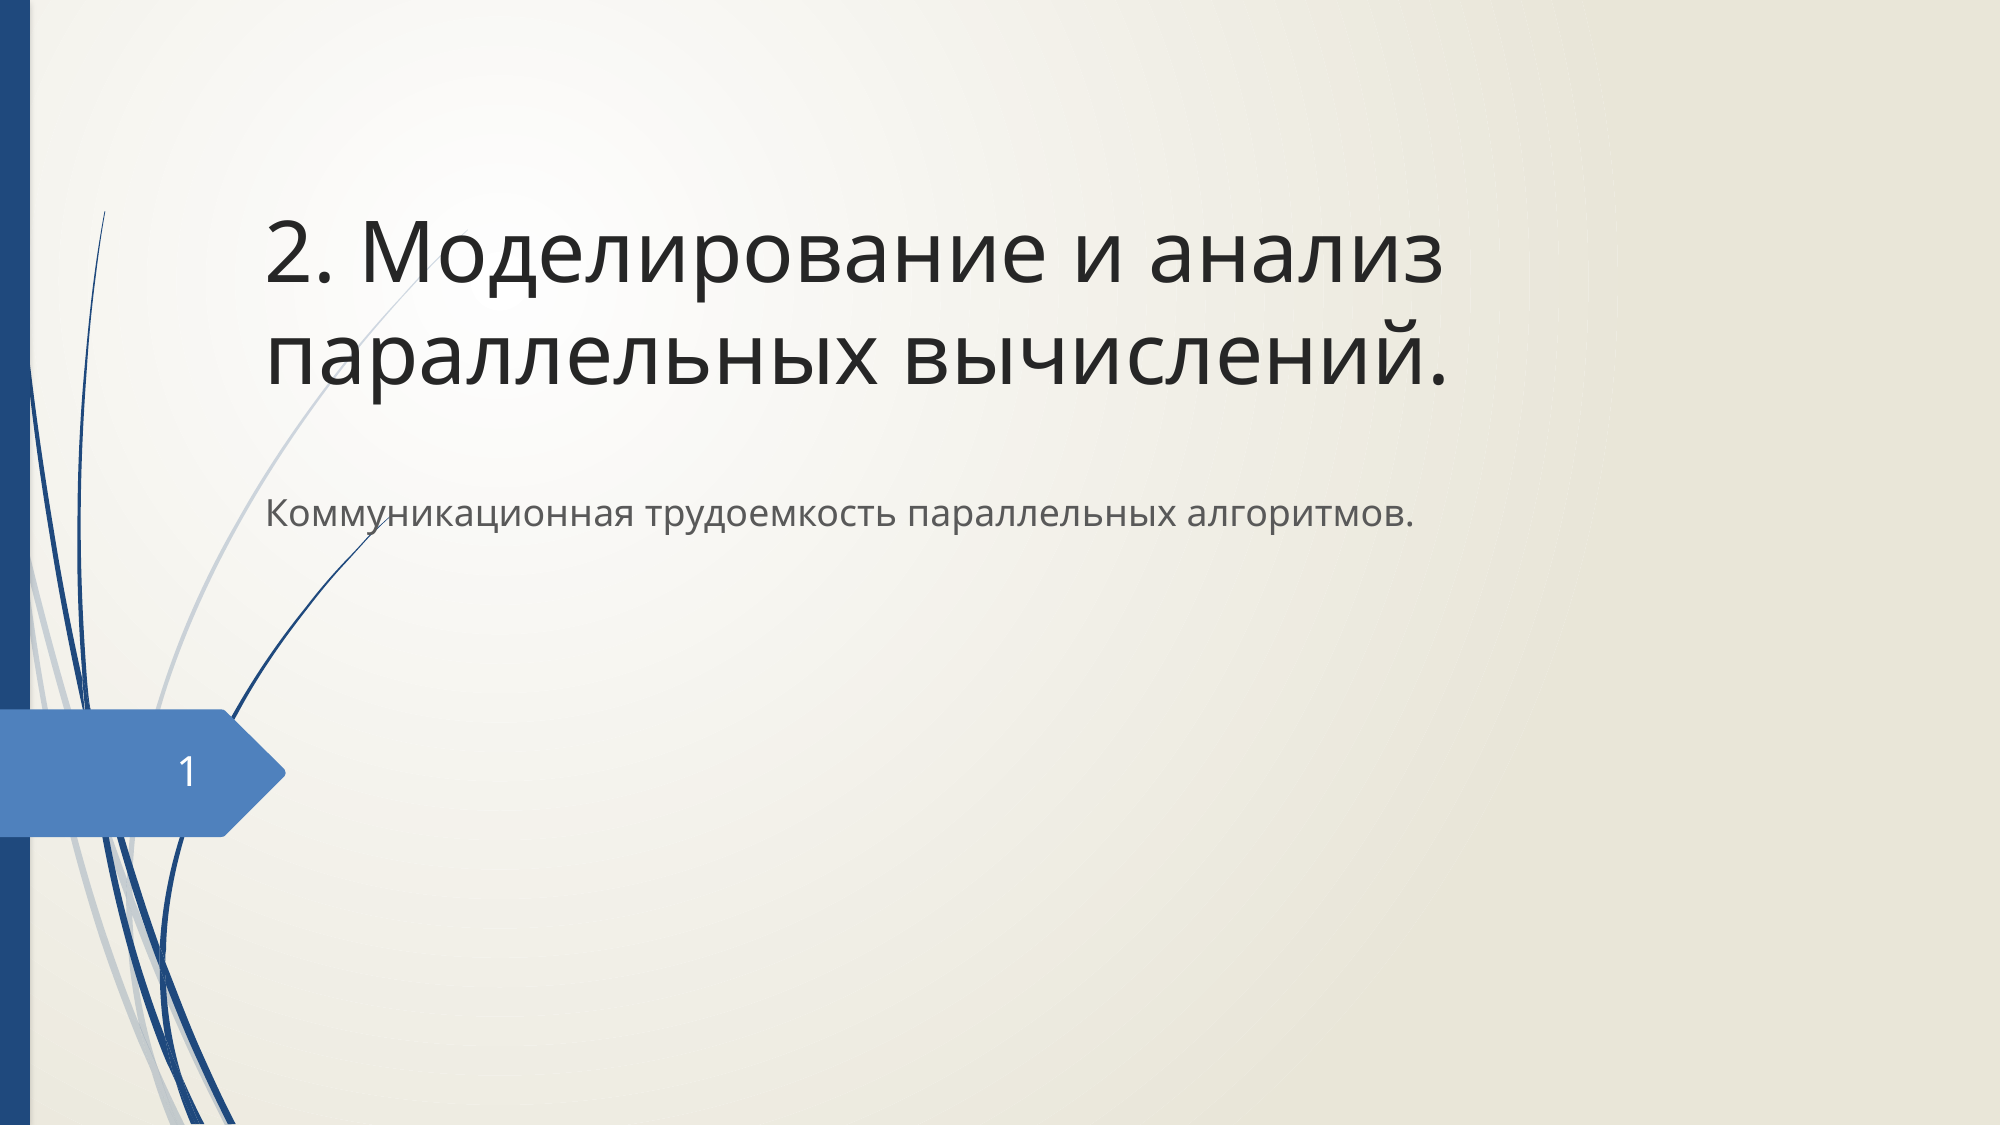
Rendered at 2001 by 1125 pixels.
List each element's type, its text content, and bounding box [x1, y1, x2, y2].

subtitle Коммуникационная трудоемкость параллельных алгоритмов. [249, 481, 1750, 863]
slide_number 1 [87, 743, 216, 803]
title 2. Моделирование и анализ параллельных вычислений. [249, 184, 1750, 410]
